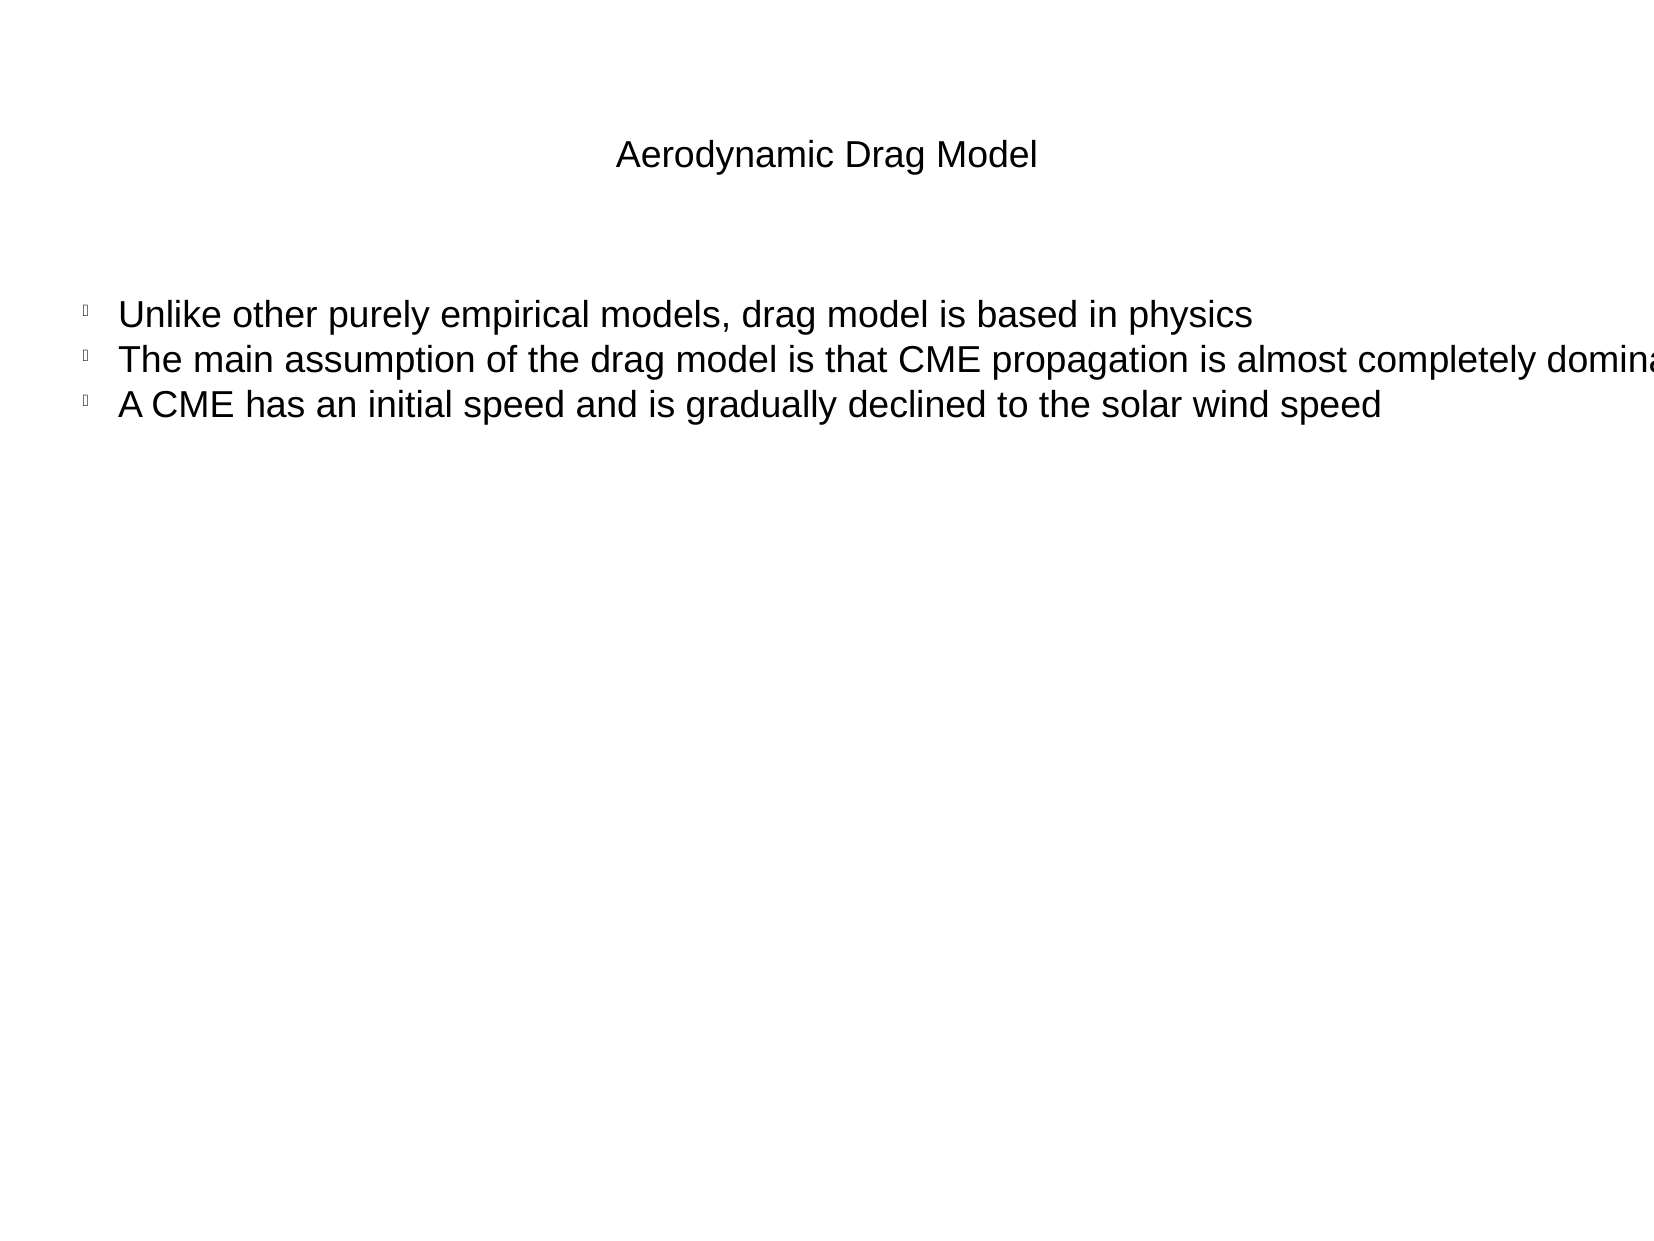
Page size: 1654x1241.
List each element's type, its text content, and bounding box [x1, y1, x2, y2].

text_box Aerodynamic Drag Model [82, 49, 1571, 257]
text_box Unlike other purely empirical models, drag model is based in physics The main assumption of the drag model is that CME propagation is almost completely dominated by the drag force A CME has an initial speed and is gradually declined to the solar wind speed [82, 290, 1538, 1241]
